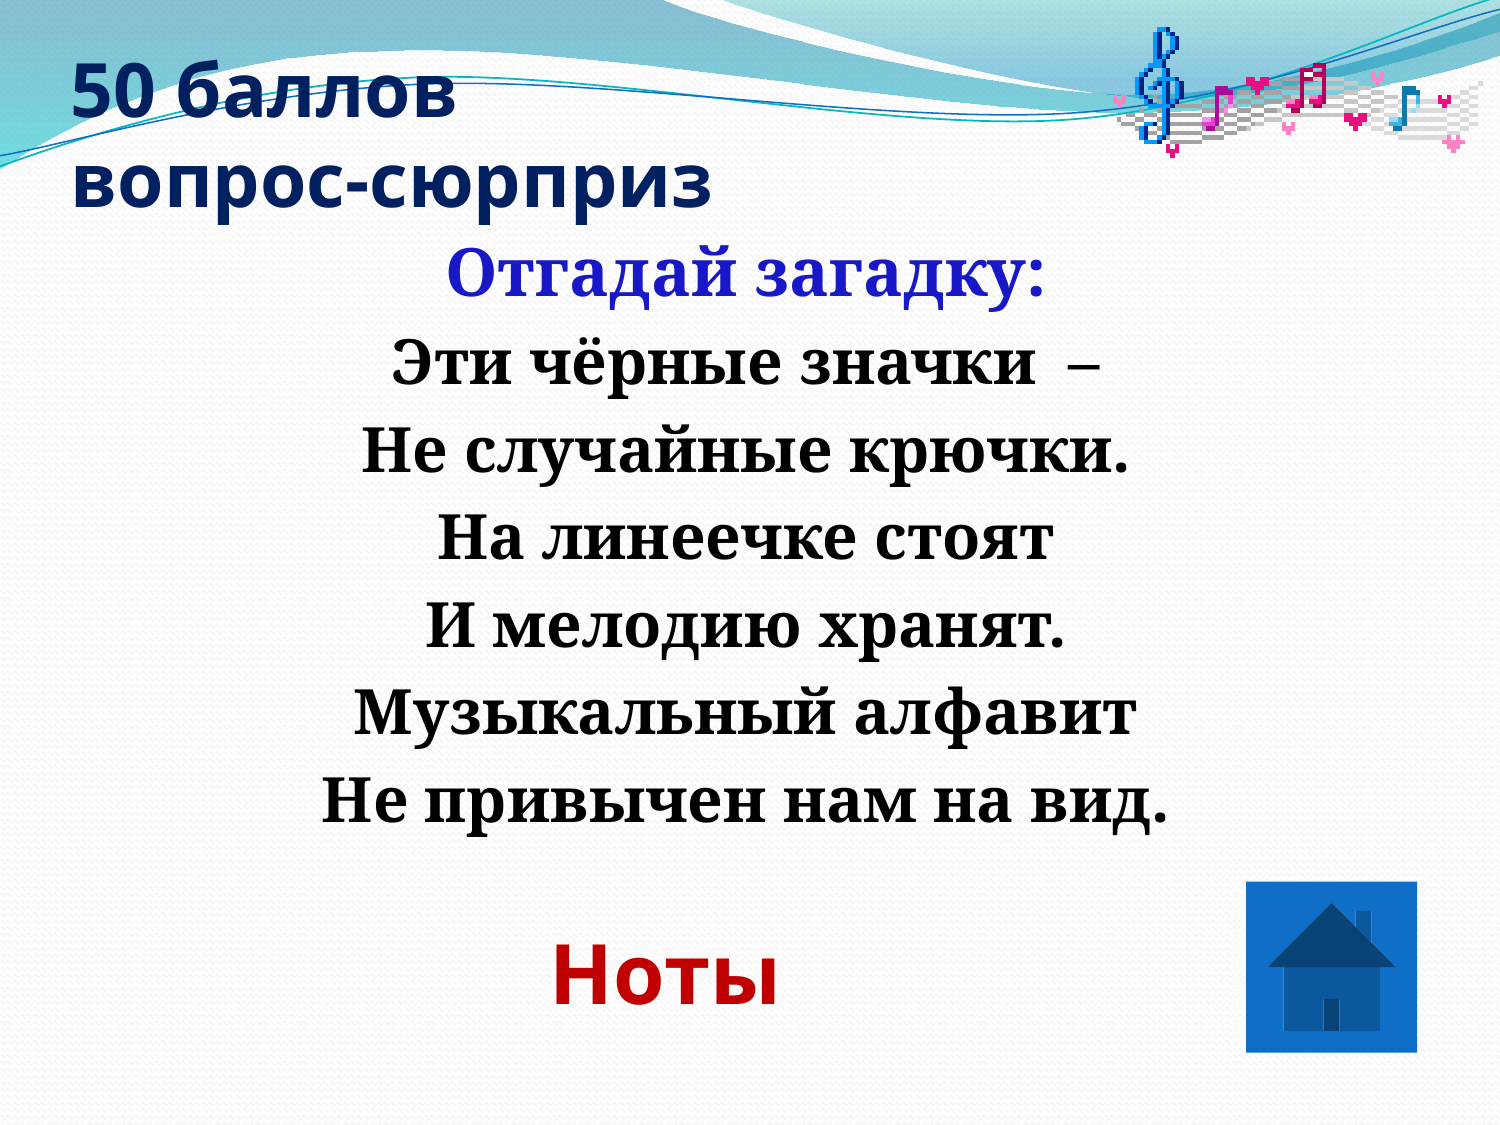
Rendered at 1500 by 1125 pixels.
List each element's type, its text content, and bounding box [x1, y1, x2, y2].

picture [1113, 23, 1484, 158]
title 50 баллов вопрос-сюрприз [70, 35, 1020, 223]
list Ноты [152, 914, 1179, 1064]
list Отгадай загадку: Эти чёрные значки – Не случайные крючки. На линеечке стоят И мелодию хранят. Музыкальный алфавит Не привычен нам на вид. [75, 128, 1418, 1005]
text_box [1246, 881, 1418, 1053]
